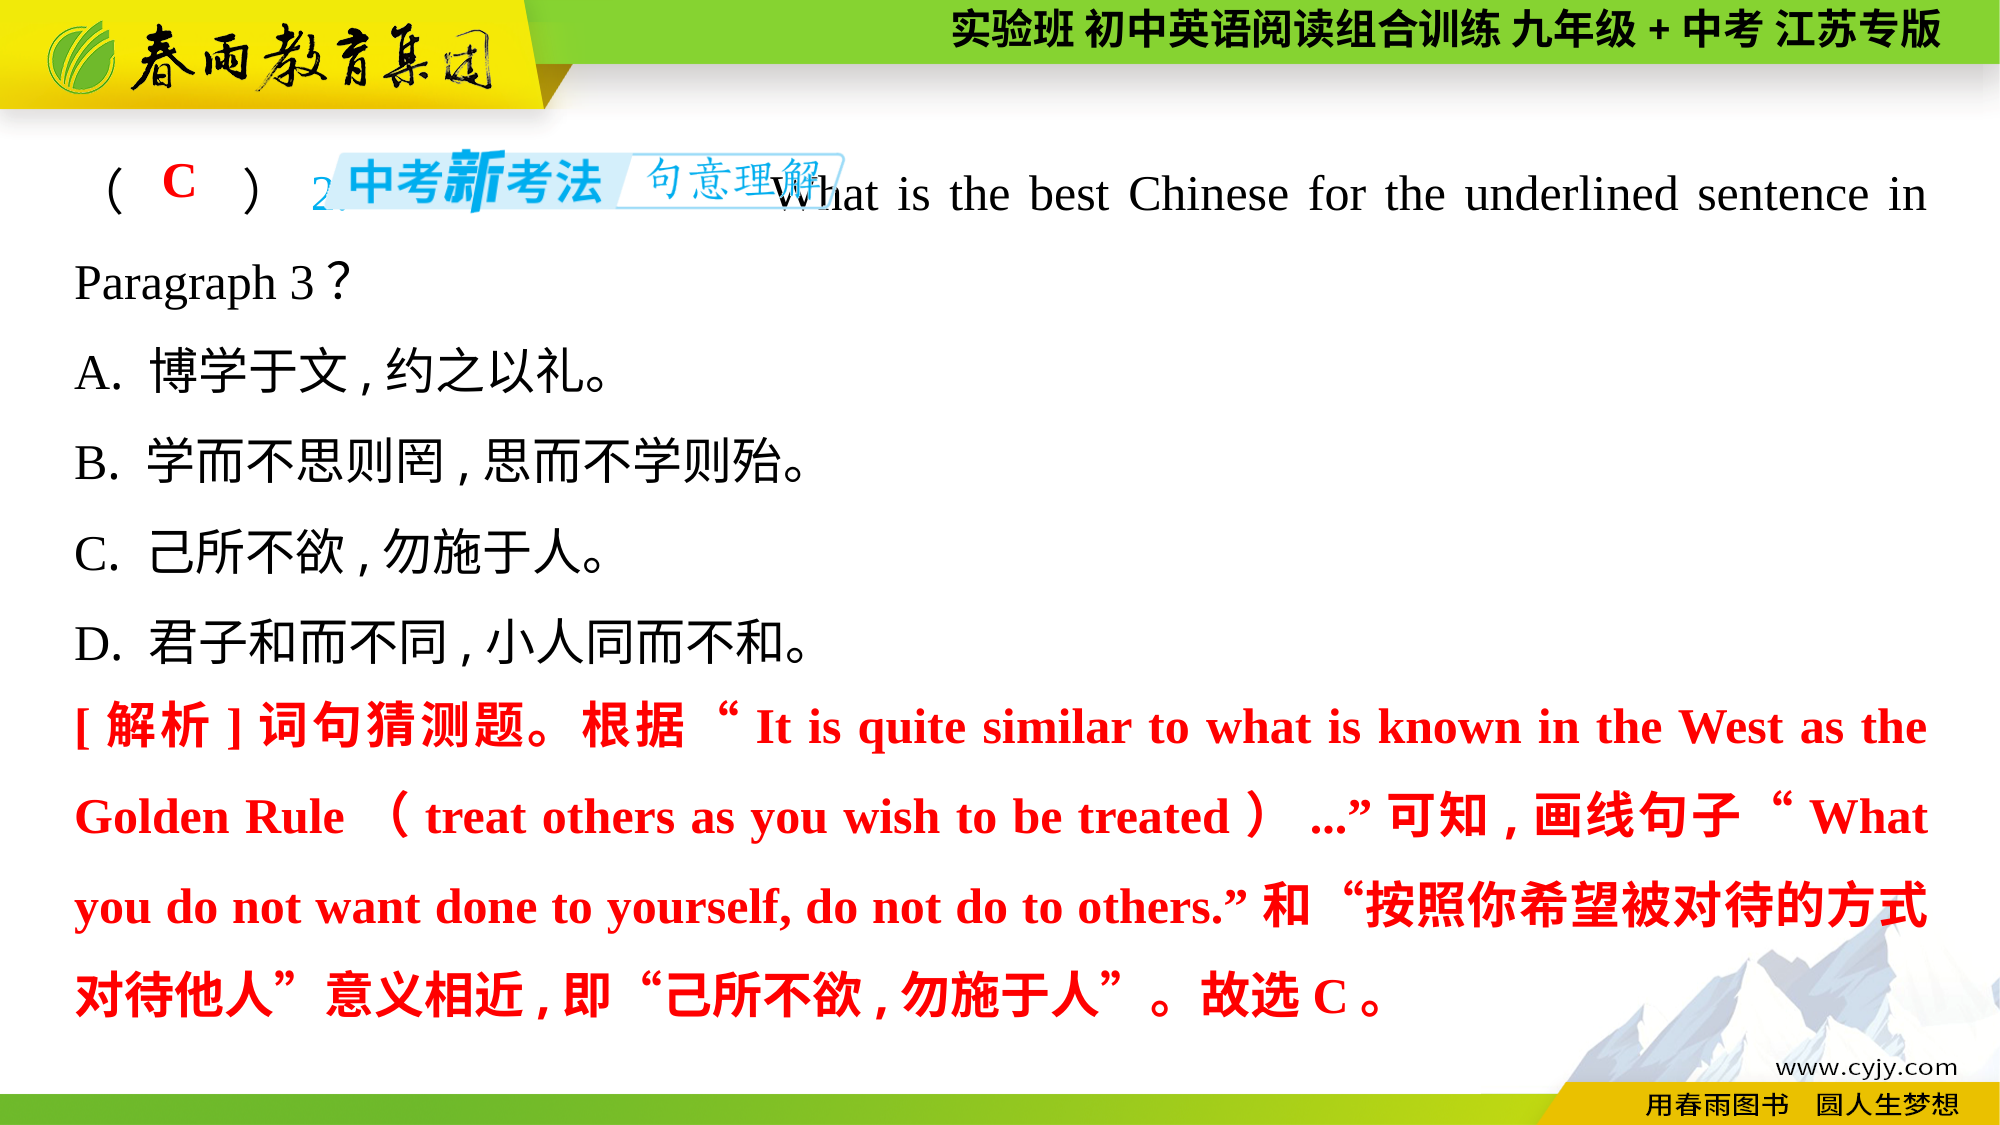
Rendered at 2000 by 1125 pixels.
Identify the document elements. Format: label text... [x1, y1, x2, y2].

text_box C [146, 140, 213, 216]
list （ ）2. What is the best Chinese for the underlined sentence in Paragraph 3？ A. 博学于文,约之以礼。 B. 学而不思则罔,思而不学则殆。 C. 己所不欲,勿施于人。 D. 君子和而不同,小人同而不和。 [59, 122, 1944, 655]
picture [0, 0, 2000, 1125]
text_box [解析]词句猜测题。根据“It is quite similar to what is known in the West as the Golden Rule（treat others as you wish to be treated）...”可知,画线句子“What you do not want done to yourself, do not do to others.”和“按照你希望被对待的方式对待他人”意义相近,即“己所不欲,勿施于人”。故选C。 [59, 655, 1944, 1031]
